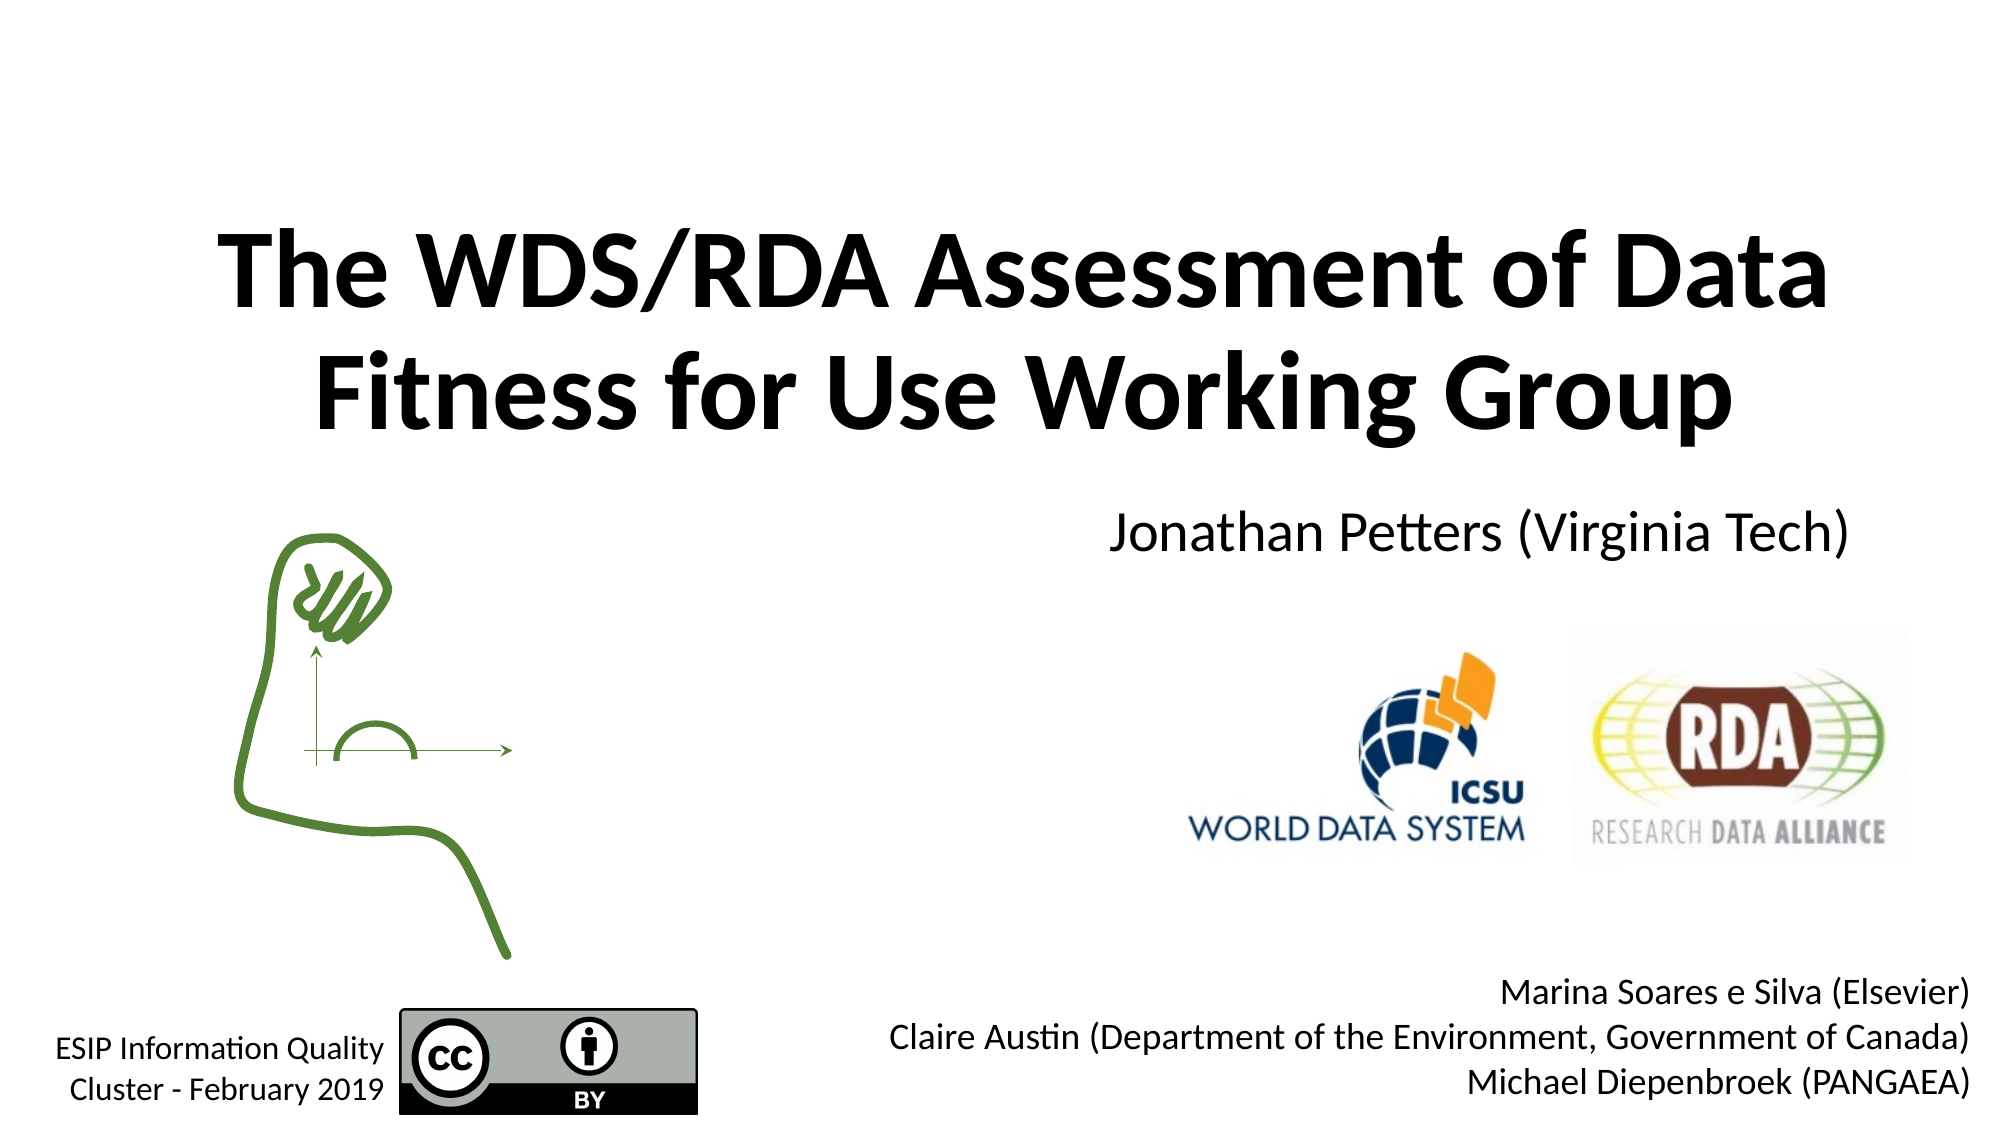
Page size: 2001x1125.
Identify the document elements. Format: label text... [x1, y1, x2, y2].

title The WDS/RDA Assessment of Data Fitness for Use Working Group [196, 69, 1855, 461]
picture [1571, 628, 1908, 865]
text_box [238, 537, 513, 956]
picture [1165, 628, 1548, 865]
text_box Jonathan Petters (Virginia Tech) [999, 485, 1867, 557]
picture [399, 1008, 699, 1115]
text_box Marina Soares e Silva (Elsevier) Claire Austin (Department of the Environment, Government of Canada) Michael Diepenbroek (PANGAEA) [698, 959, 1987, 1079]
text_box ESIP Information Quality Cluster - February 2019 [17, 1019, 394, 1075]
